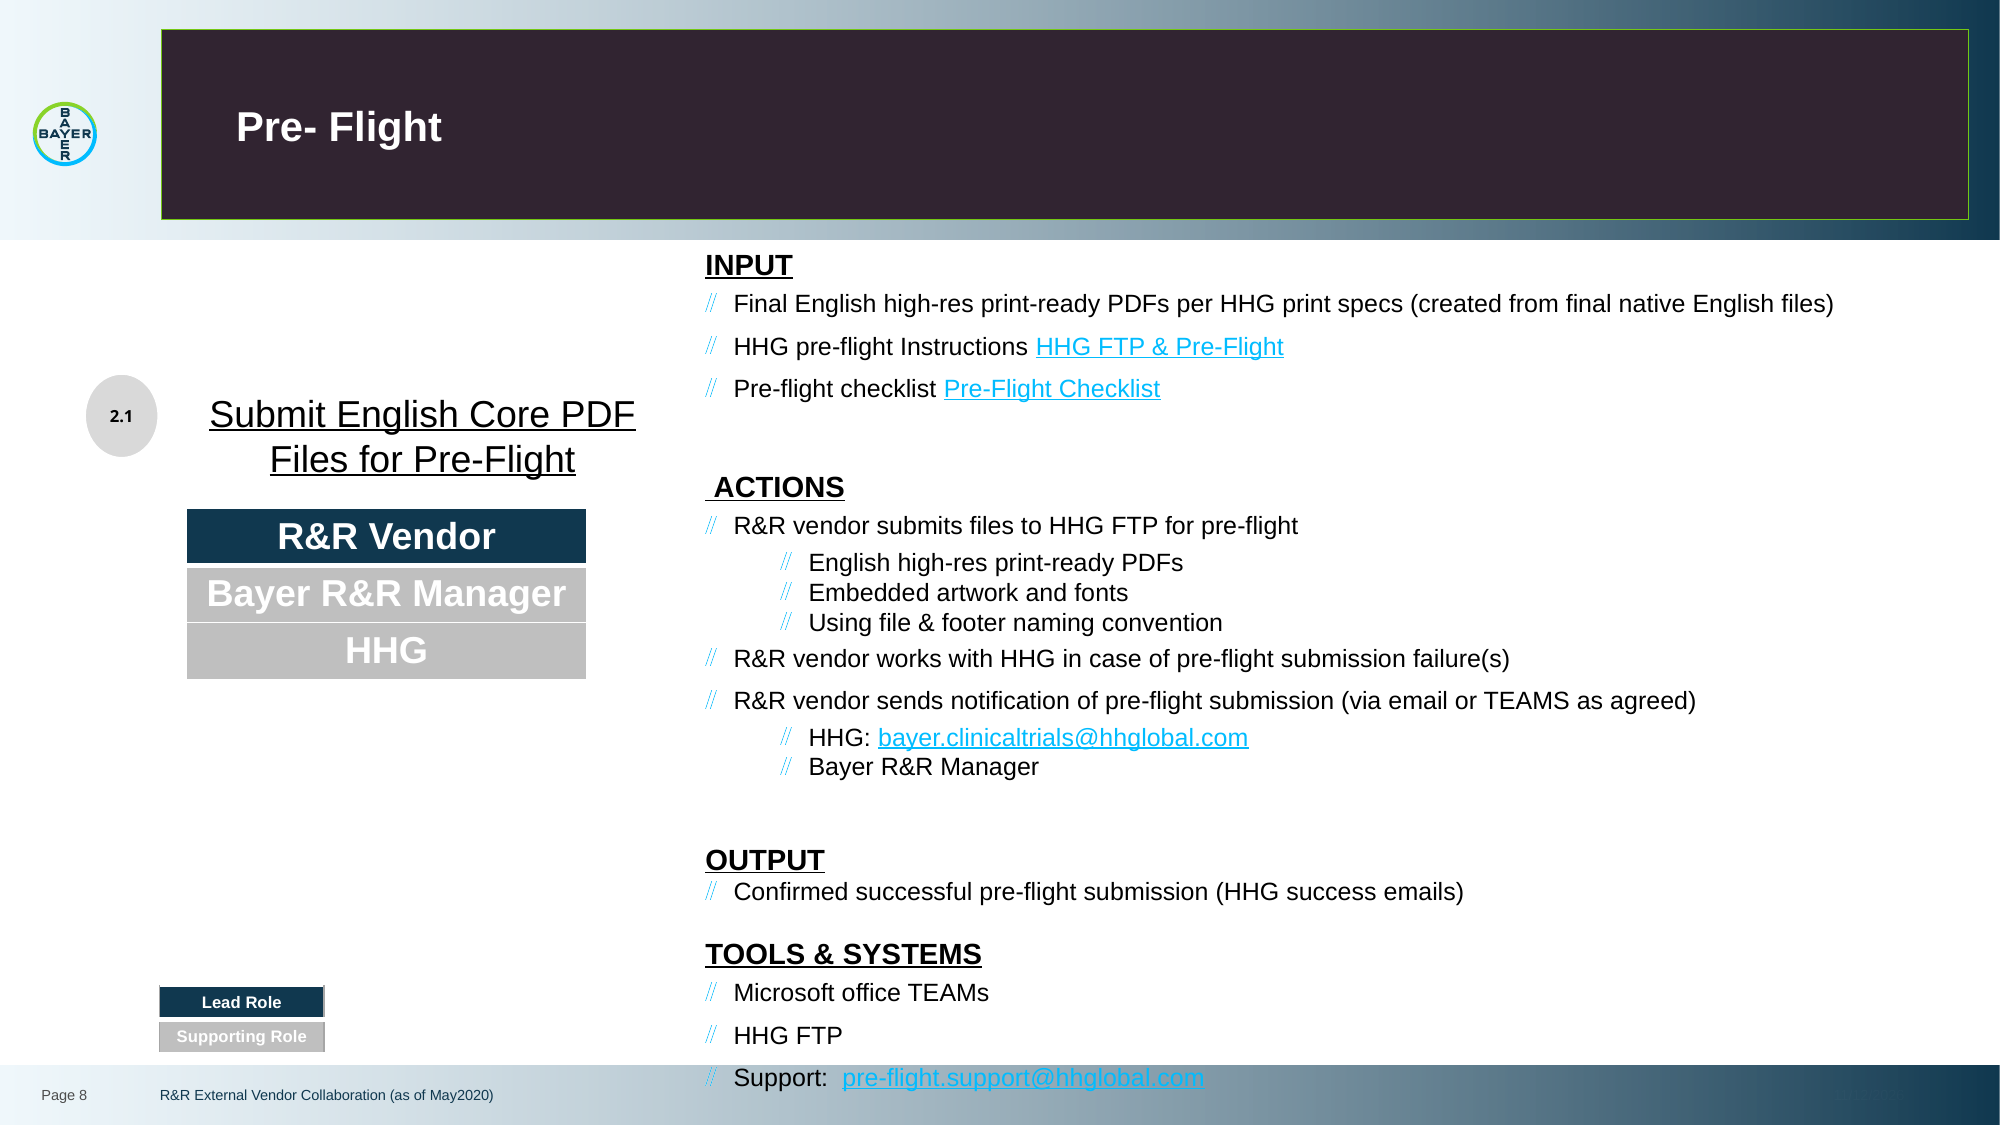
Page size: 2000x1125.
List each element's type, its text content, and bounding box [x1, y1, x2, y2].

picture [705, 378, 717, 397]
picture [780, 757, 792, 775]
picture [705, 881, 717, 900]
table_cell Supporting Role [160, 1022, 323, 1052]
picture [705, 1025, 717, 1043]
picture [705, 336, 717, 354]
table_header R&R Vendor [187, 509, 586, 563]
picture [705, 690, 717, 709]
title Pre- Flight [161, 29, 1969, 220]
table_header Lead Role [160, 987, 323, 1017]
table_cell Bayer R&R Manager [187, 568, 586, 622]
picture [705, 1067, 717, 1086]
picture [780, 727, 792, 745]
picture [64, 105, 81, 111]
text_box Submit English Core PDF Files for Pre-Flight [173, 389, 672, 464]
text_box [83, 372, 160, 460]
footer R&R External Vendor Collaboration (as of May2020) [159, 1085, 705, 1104]
text_box INPUT Final English high-res print-ready PDFs per HHG print specs (created from final native English files) HHG pre-flight Instructions HHG FTP & Pre-Flight Pre-flight checklist Pre-Flight Checklist ACTIONS R&R vendor submits files to HHG FTP for pre-flight English high-res print-ready PDFs Embedded artwork and fonts Using file & footer naming convention R&R vendor works with HHG in case of pre-flight submission failure(s) R&R vendor sends notification of pre-flight submission (via email or TEAMS as agreed) HHG: bayer.clinicaltrials@hhglobal.com Bayer R&R Manager OUTPUT Confirmed successful pre-flight submission (HHG success emails) TOOLS & SYSTEMS Microsoft office TEAMs HHG FTP Support: pre-flight.support@hhglobal.com [705, 246, 1951, 1125]
table_cell HHG [187, 623, 586, 679]
slide_number Page 8 [32, 1085, 97, 1104]
picture [705, 982, 717, 1001]
picture [705, 293, 717, 312]
picture [780, 612, 792, 630]
picture [705, 648, 717, 666]
picture [705, 516, 717, 534]
picture [780, 552, 792, 570]
picture [780, 582, 792, 600]
